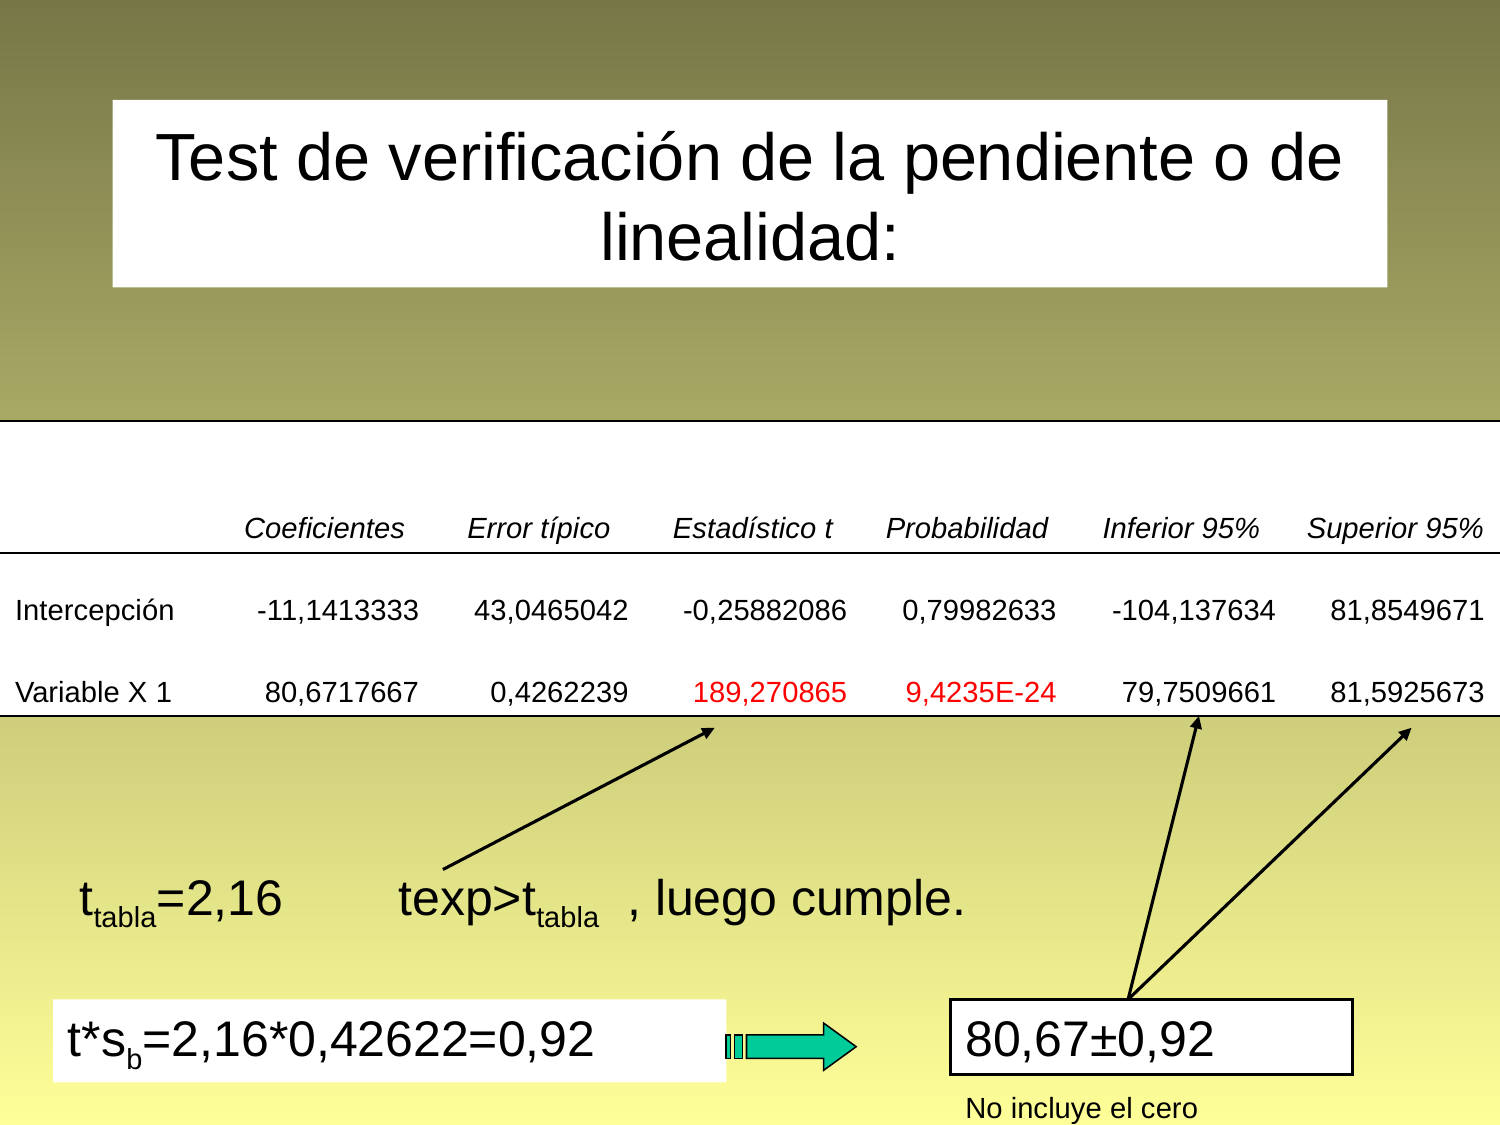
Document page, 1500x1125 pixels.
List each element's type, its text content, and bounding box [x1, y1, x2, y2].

text_box ttabla=2,16 [64, 857, 361, 941]
text_box [442, 727, 715, 870]
table_cell 43,0465042 [434, 554, 644, 634]
table_cell 9,4235E-24 [862, 634, 1072, 715]
text_box No incluye el cero [950, 1082, 1400, 1125]
text_box [1127, 727, 1412, 1000]
table_header Probabilidad [862, 422, 1072, 552]
table_header Estadístico t [644, 422, 862, 552]
table_cell 80,6717667 [215, 634, 434, 715]
table_cell 0,4262239 [434, 634, 644, 715]
table_cell 81,5925673 [1291, 634, 1500, 715]
text_box 80,67±0,92 [950, 999, 1353, 1075]
table_header Error típico [434, 422, 644, 552]
table_header Inferior 95% [1072, 422, 1291, 552]
text_box [726, 1034, 731, 1059]
table_cell -0,25882086 [644, 554, 862, 634]
table_cell 81,8549671 [1291, 554, 1500, 634]
table_cell -11,1413333 [215, 554, 434, 634]
table_cell 189,270865 [644, 634, 862, 715]
table_cell Variable X 1 [0, 634, 215, 715]
text_box t*sb=2,16*0,42622=0,92 [53, 999, 727, 1083]
text_box [734, 1034, 743, 1059]
table_header Superior 95% [1291, 422, 1500, 552]
title Test de verificación de la pendiente o de linealidad: [112, 99, 1388, 288]
text_box [1128, 716, 1202, 998]
table_cell 79,7509661 [1072, 634, 1291, 715]
table_cell Intercepción [0, 554, 215, 634]
table_cell 0,79982633 [862, 554, 1072, 634]
text_box [746, 1023, 857, 1071]
table_cell -104,137634 [1072, 554, 1291, 634]
table_header Coeficientes [215, 422, 434, 552]
table_header [0, 422, 215, 552]
text_box texp>ttabla , luego cumple. [383, 857, 1117, 941]
